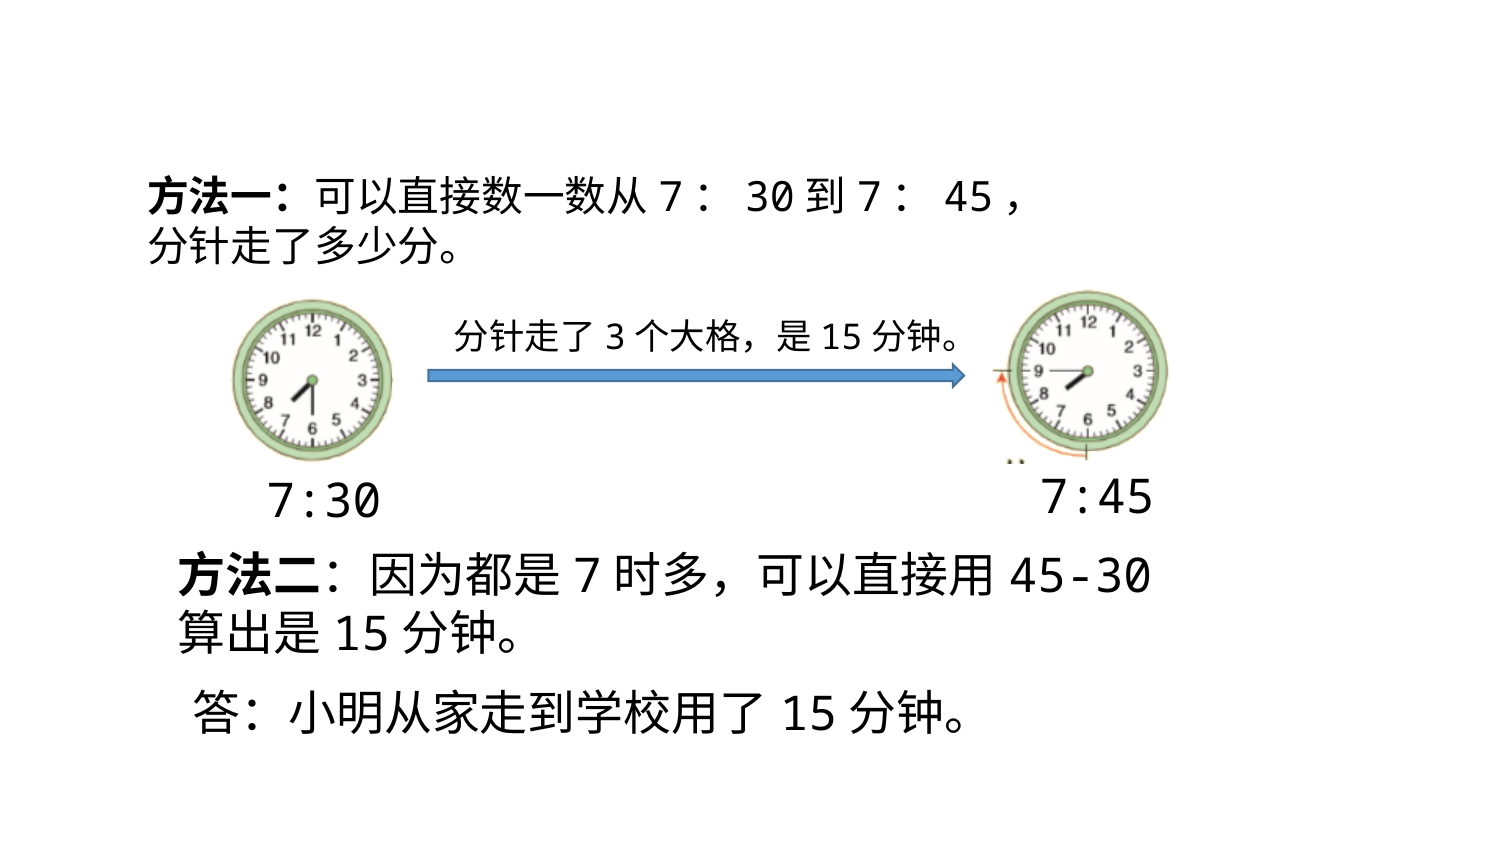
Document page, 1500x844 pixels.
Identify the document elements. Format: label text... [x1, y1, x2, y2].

text_box 答：小明从家走到学校用了15分钟。 [181, 676, 1194, 803]
picture [224, 291, 405, 466]
text_box 方法二：因为都是7时多，可以直接用45-30算出是15分钟。 [166, 539, 1180, 666]
text_box 方法一：可以直接数一数从7：30到7：45，分针走了多少分。 [136, 163, 1091, 275]
text_box 分针走了3个大格，是15分钟。 [443, 308, 992, 362]
text_box [427, 362, 966, 390]
text_box 7:45 [1028, 460, 1332, 529]
text_box 7:30 [255, 464, 558, 533]
picture [992, 283, 1175, 464]
